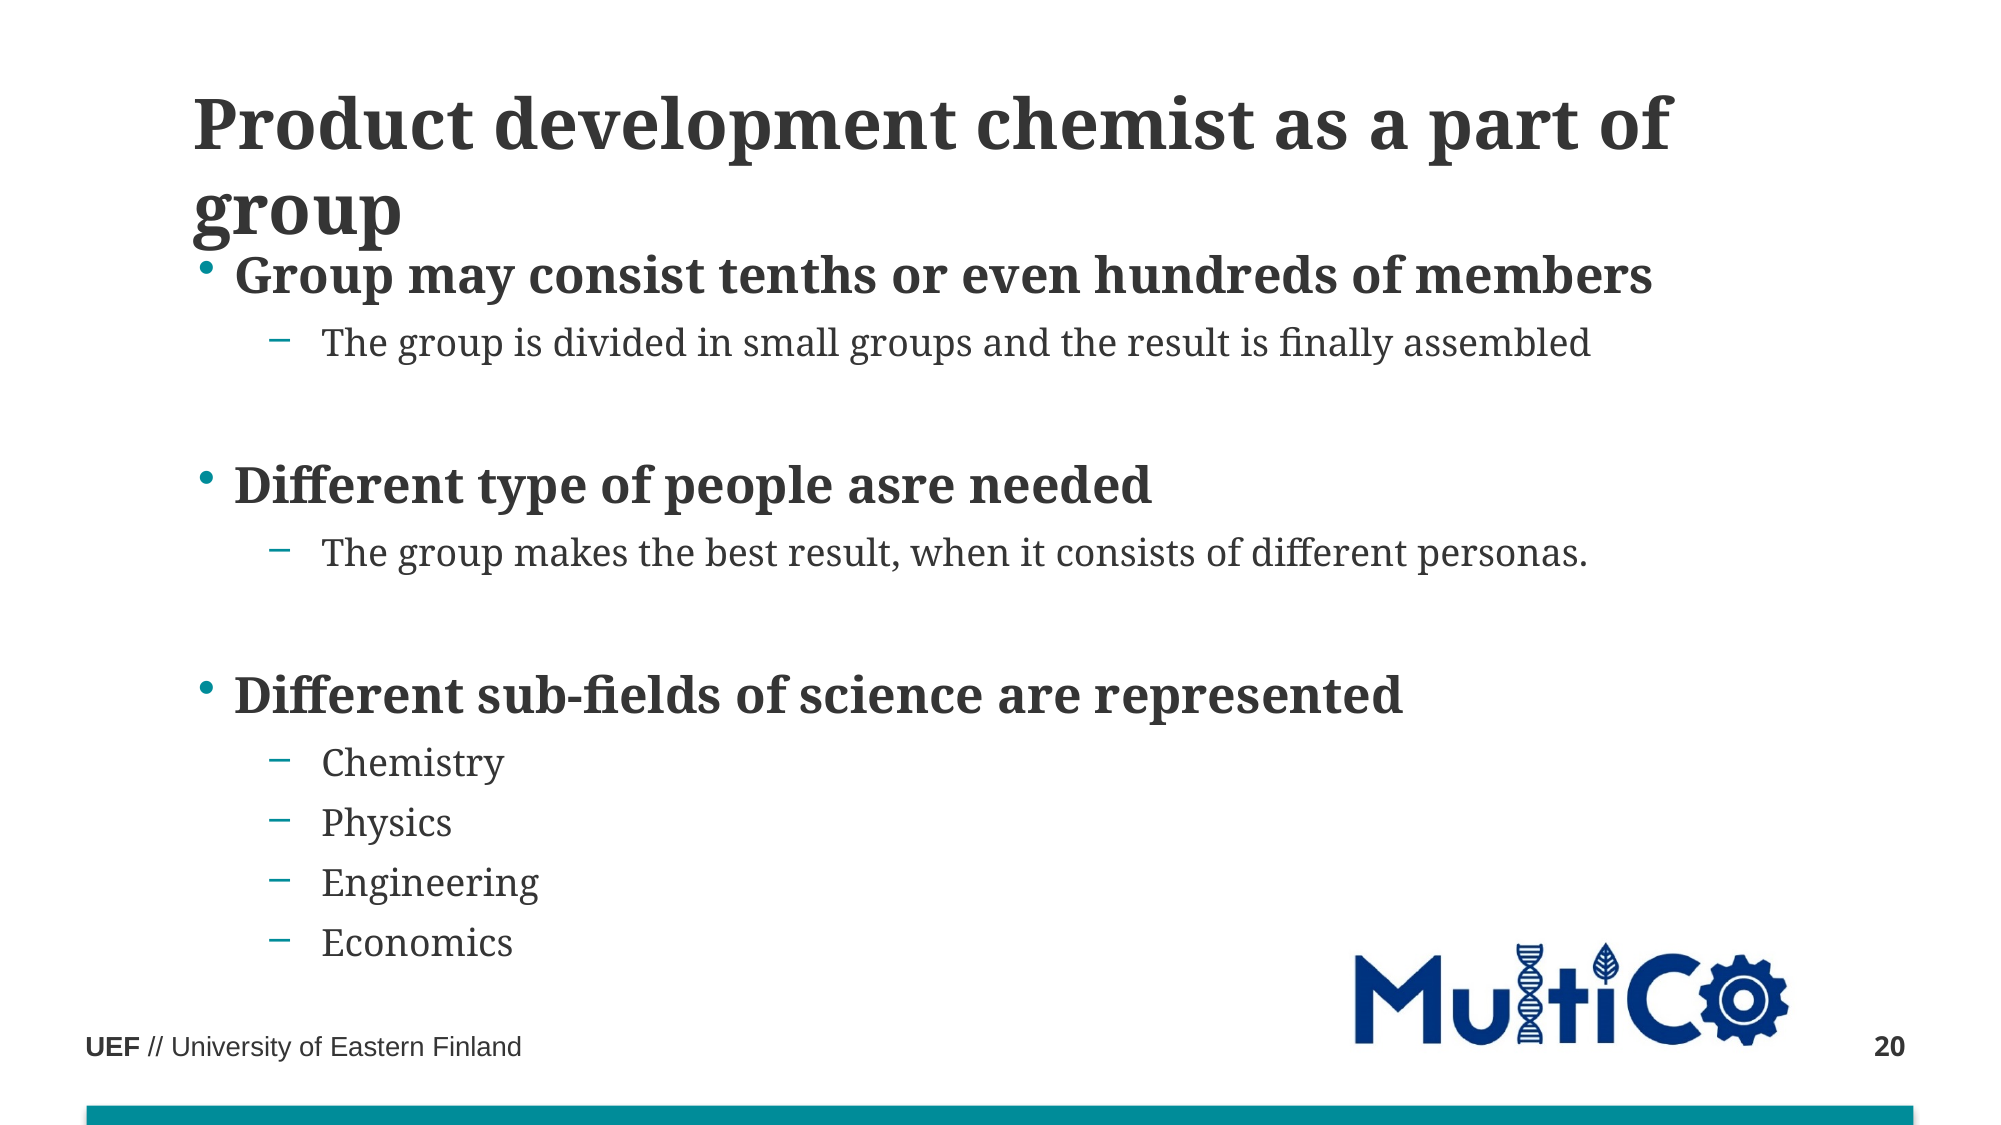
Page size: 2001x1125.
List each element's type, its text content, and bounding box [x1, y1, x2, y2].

title Product development chemist as a part of group [178, 70, 1823, 237]
list Group may consist tenths or even hundreds of members The group is divided in small groups and the result is finally assembled Different type of people asre needed The group makes the best result, when it consists of different personas. Different sub-fields of science are represented Chemistry Physics Engineering Economics [182, 236, 1828, 922]
picture [1339, 921, 1806, 1068]
slide_number 20 [1826, 1026, 1906, 1068]
